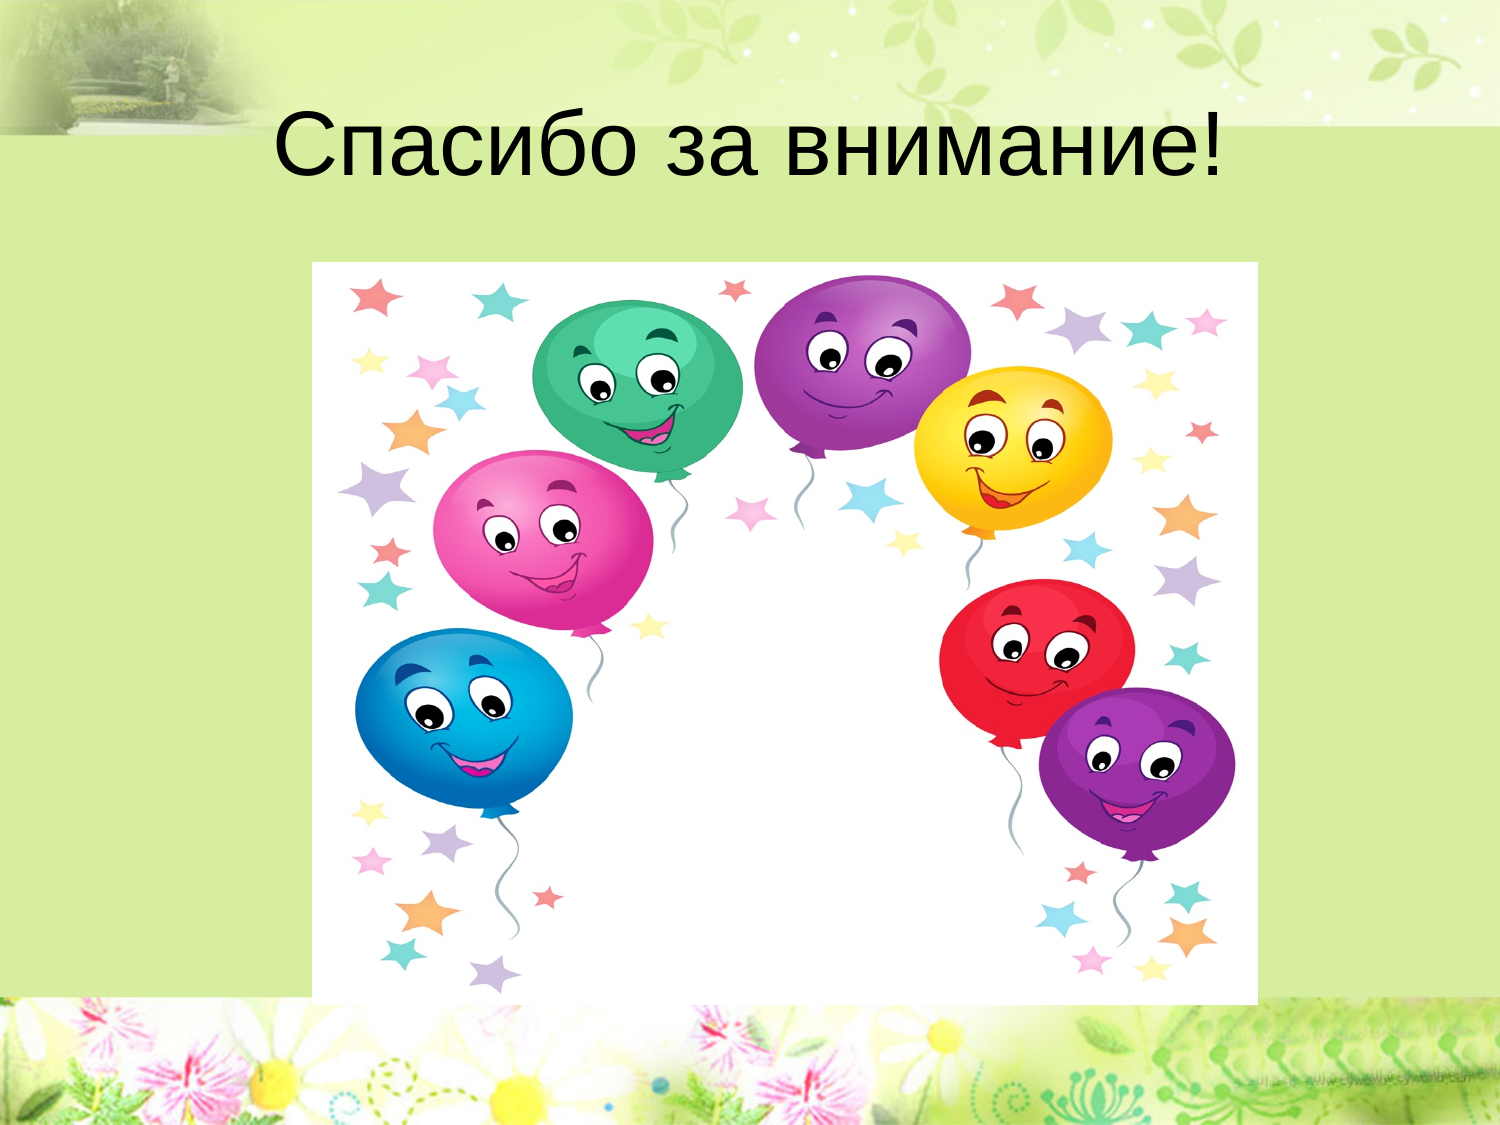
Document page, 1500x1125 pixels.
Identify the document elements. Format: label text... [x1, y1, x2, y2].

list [312, 262, 1259, 1006]
picture [0, 0, 1500, 1125]
title Спасибо за внимание! [74, 44, 1426, 233]
